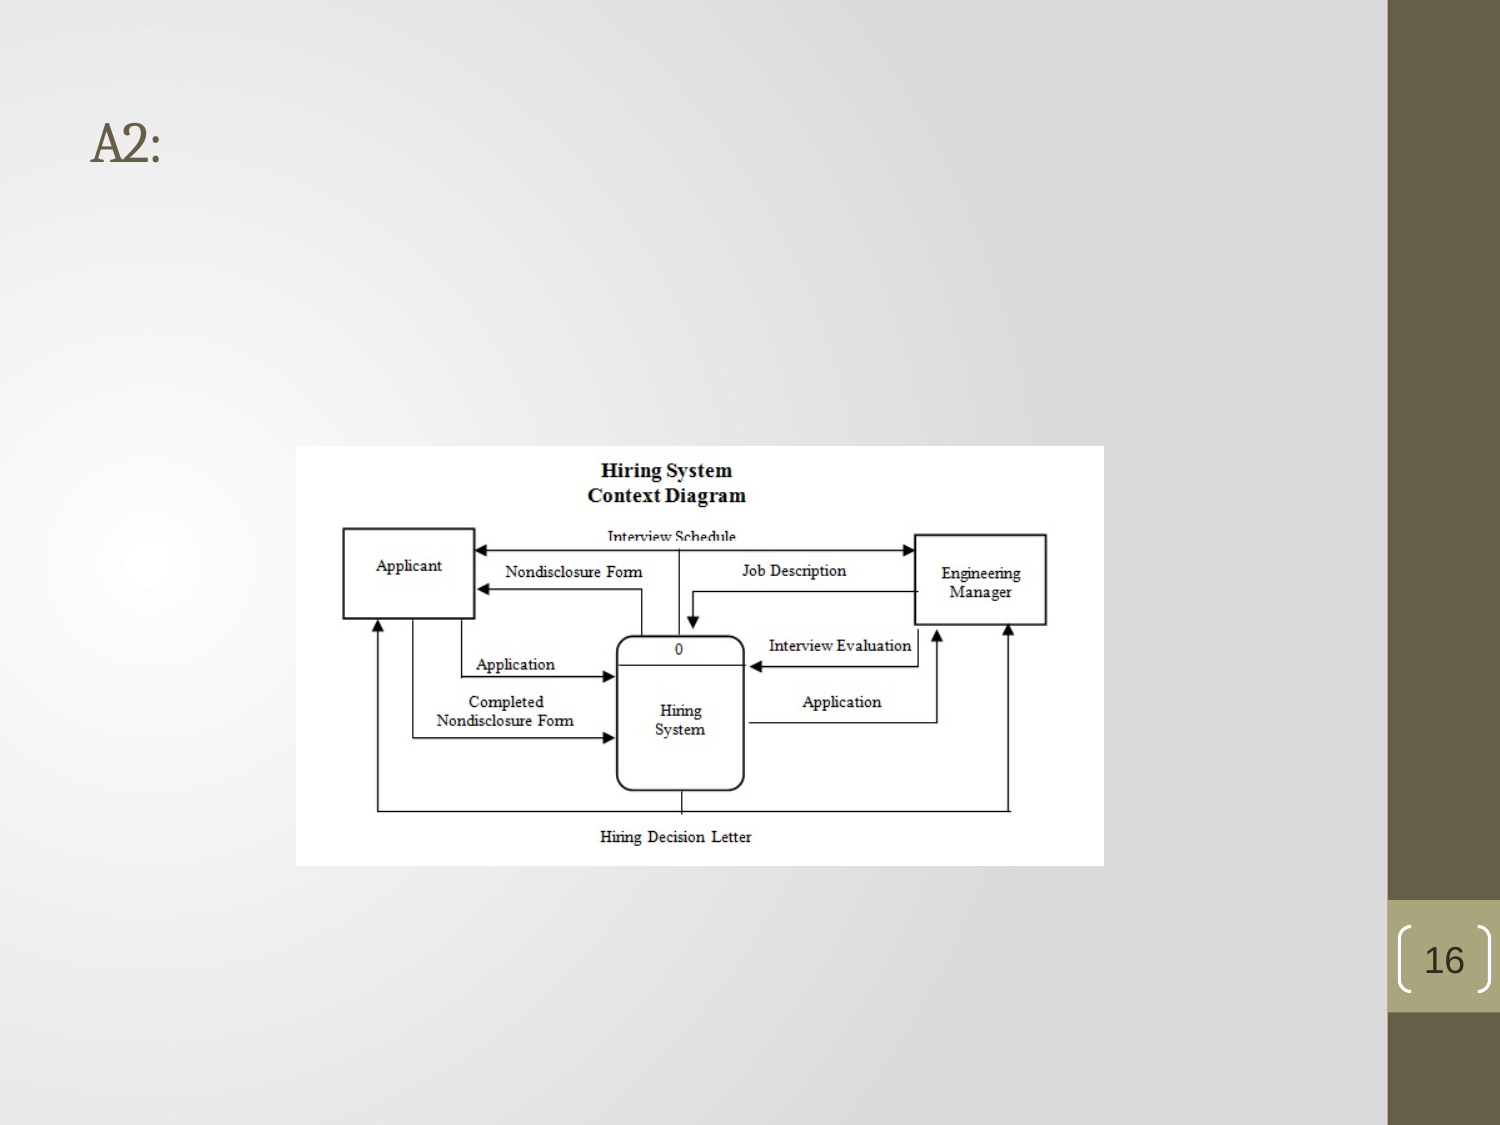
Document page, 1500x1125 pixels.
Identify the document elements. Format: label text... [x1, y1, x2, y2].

title A2: [75, 45, 1325, 233]
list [295, 445, 1105, 867]
slide_number 16 [1397, 924, 1492, 994]
